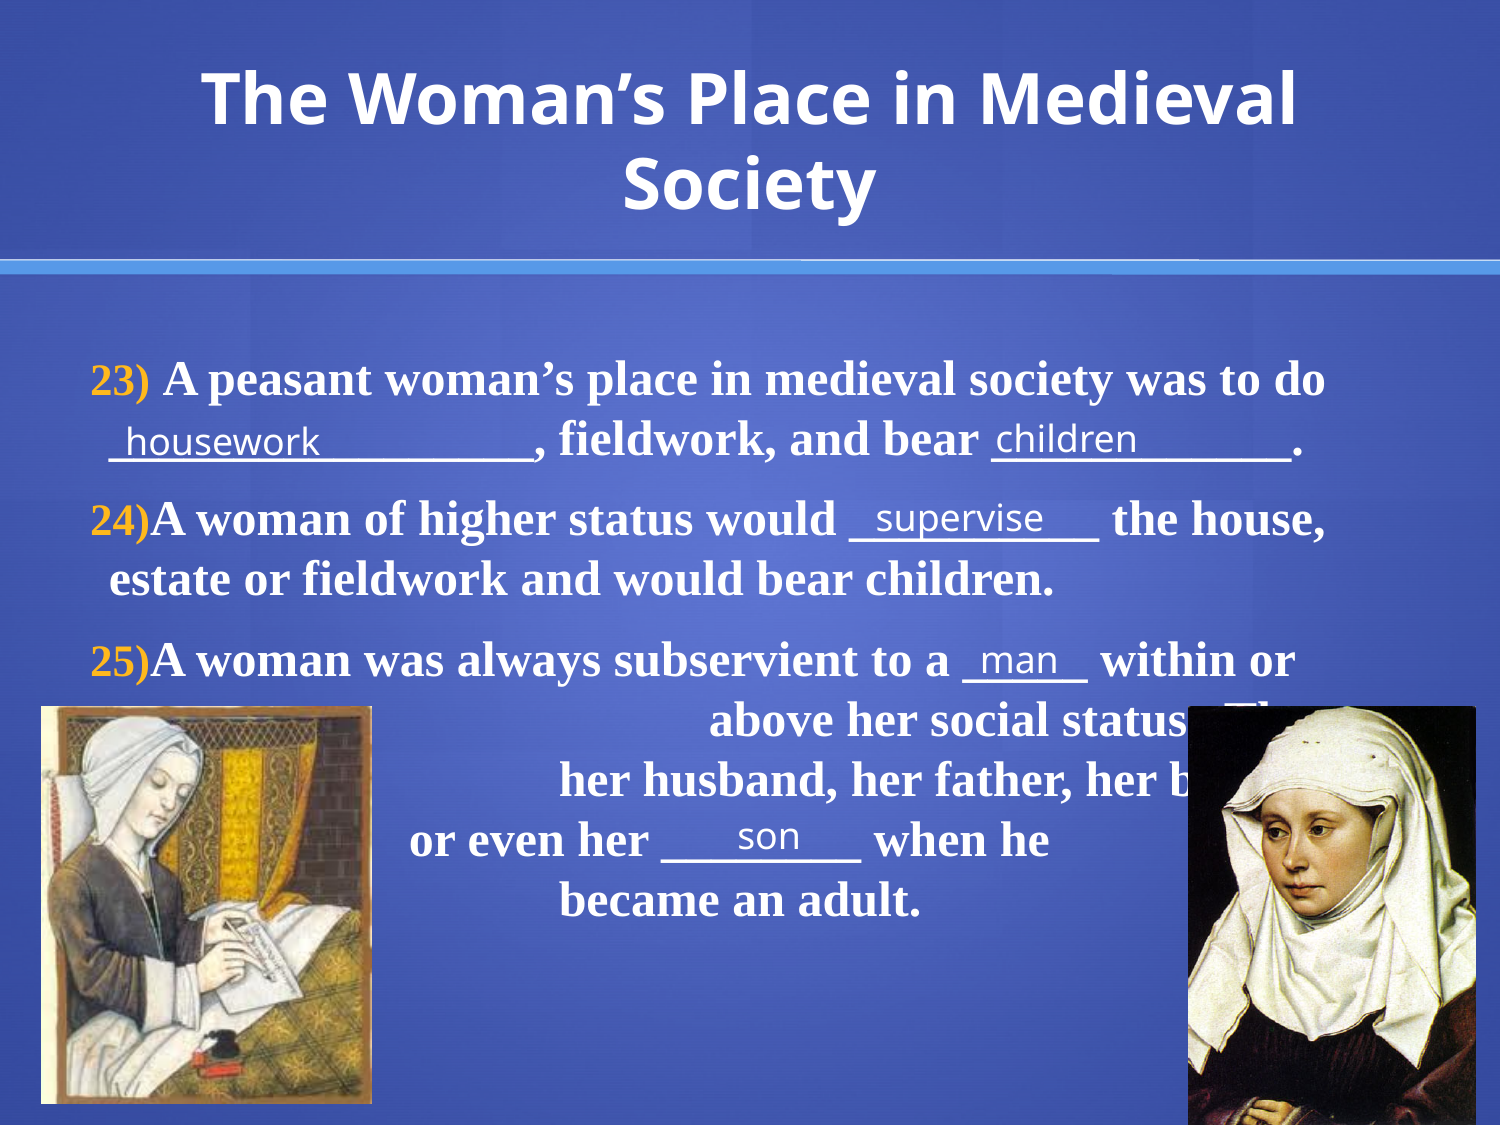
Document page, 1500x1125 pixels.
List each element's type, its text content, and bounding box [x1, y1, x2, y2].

text_box housework [110, 410, 460, 471]
text_box children [980, 407, 1389, 468]
text_box supervise [860, 486, 1189, 547]
picture [1187, 705, 1477, 1125]
list A peasant woman’s place in medieval society was to do _________________, fieldwork, and bear ____________. A woman of higher status would __________ the house, estate or fieldwork and would bear children. A woman was always subservient to a _____ within or above her social status. That means her husband, her father, her brother or even her ________ when he became an adult. [75, 337, 1425, 988]
picture [40, 705, 373, 1105]
title The Woman’s Place in Medieval Society [75, 45, 1425, 233]
text_box man [965, 628, 1333, 689]
text_box son [722, 804, 840, 865]
